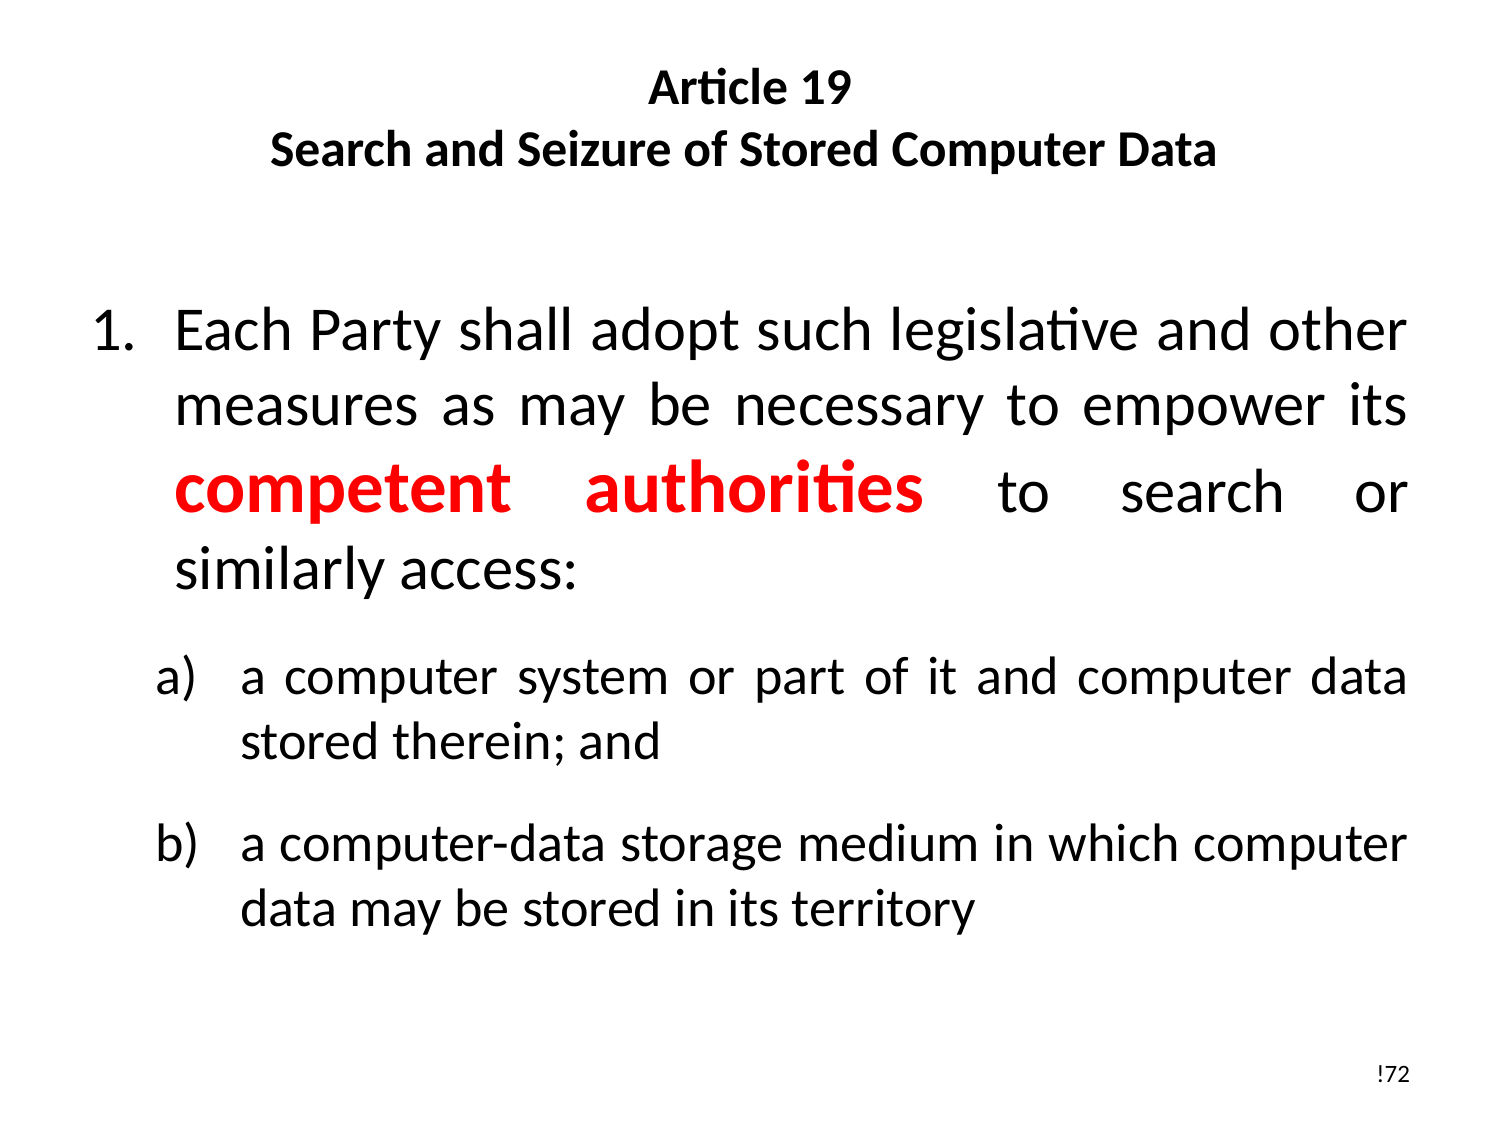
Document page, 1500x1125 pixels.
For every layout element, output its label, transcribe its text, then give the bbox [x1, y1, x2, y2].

list Each Party shall adopt such legislative and other measures as may be necessary to empower its competent authorities to search or similarly access: a computer system or part of it and computer data stored therein; and a computer-data storage medium in which computer data may be stored in its territory [74, 279, 1426, 1019]
title Article 19 Search and Seizure of Stored Computer Data [74, 44, 1426, 185]
slide_number !72 [1074, 1042, 1425, 1103]
